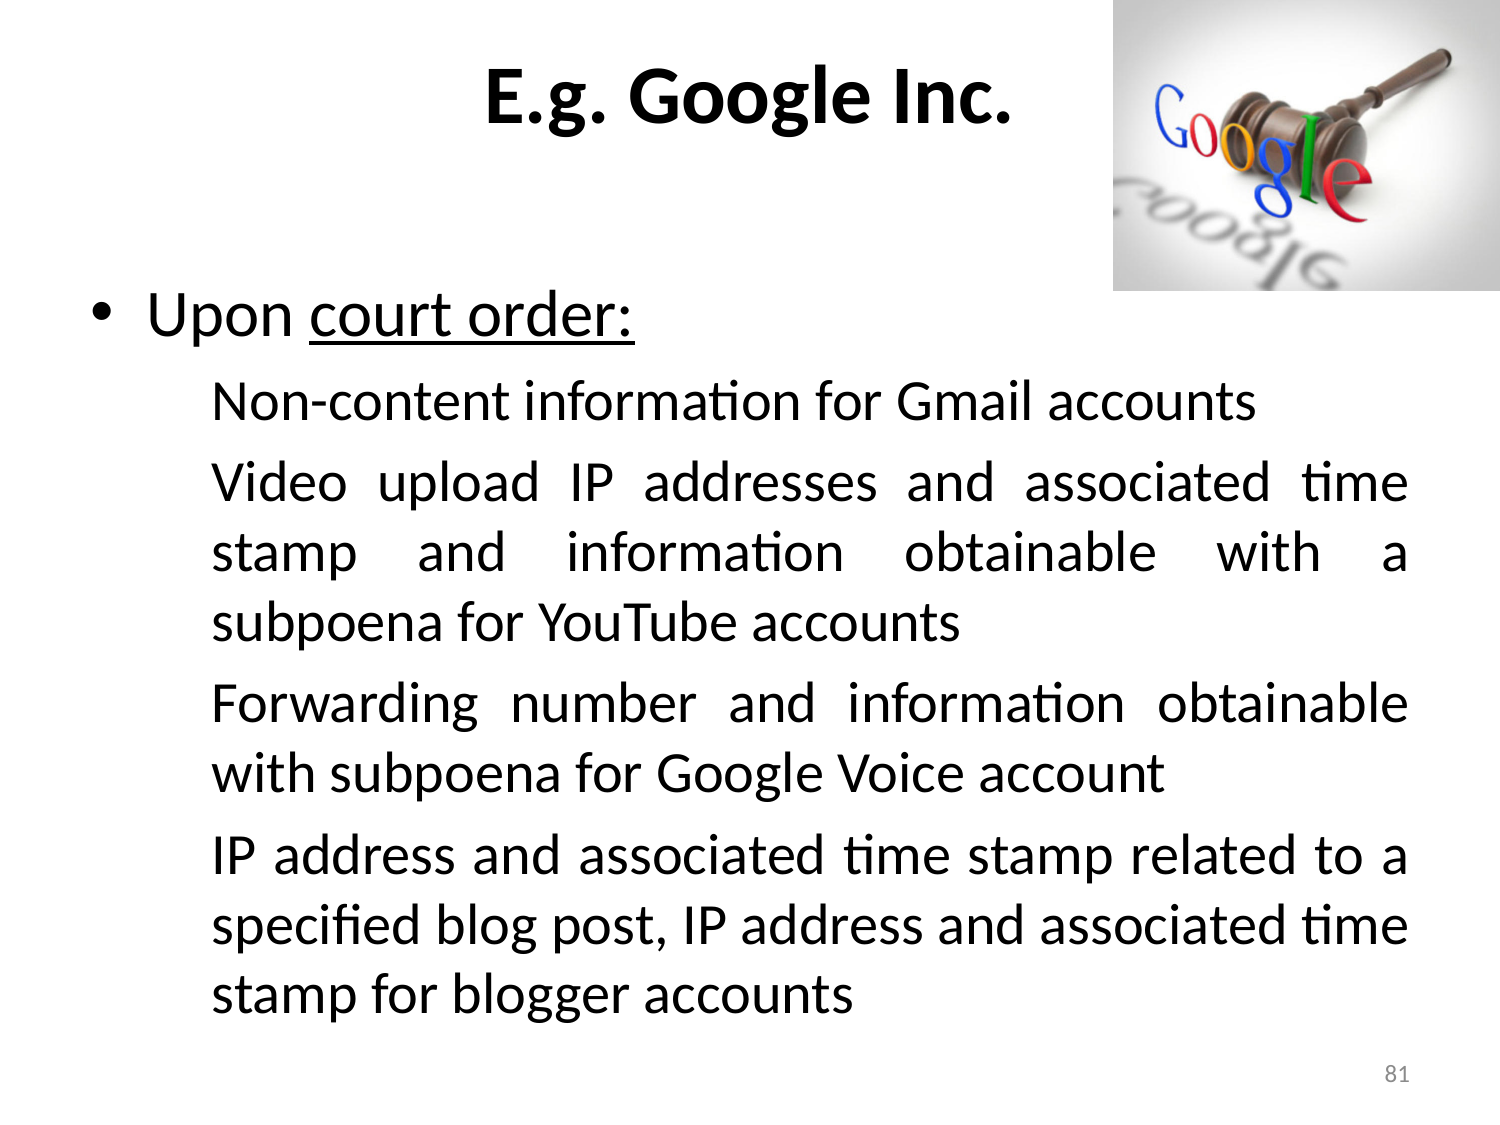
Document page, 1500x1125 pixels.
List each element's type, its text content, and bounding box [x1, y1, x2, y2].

picture [1113, 0, 1500, 291]
slide_number 81 [1074, 1042, 1425, 1103]
title E.g. Google Inc. [75, 33, 1108, 221]
list Upon court order: Non-content information for Gmail accounts Video upload IP addresses and associated time stamp and information obtainable with a subpoena for YouTube accounts Forwarding number and information obtainable with subpoena for Google Voice account IP address and associated time stamp related to a specified blog post, IP address and associated time stamp for blogger accounts [75, 262, 1425, 1063]
